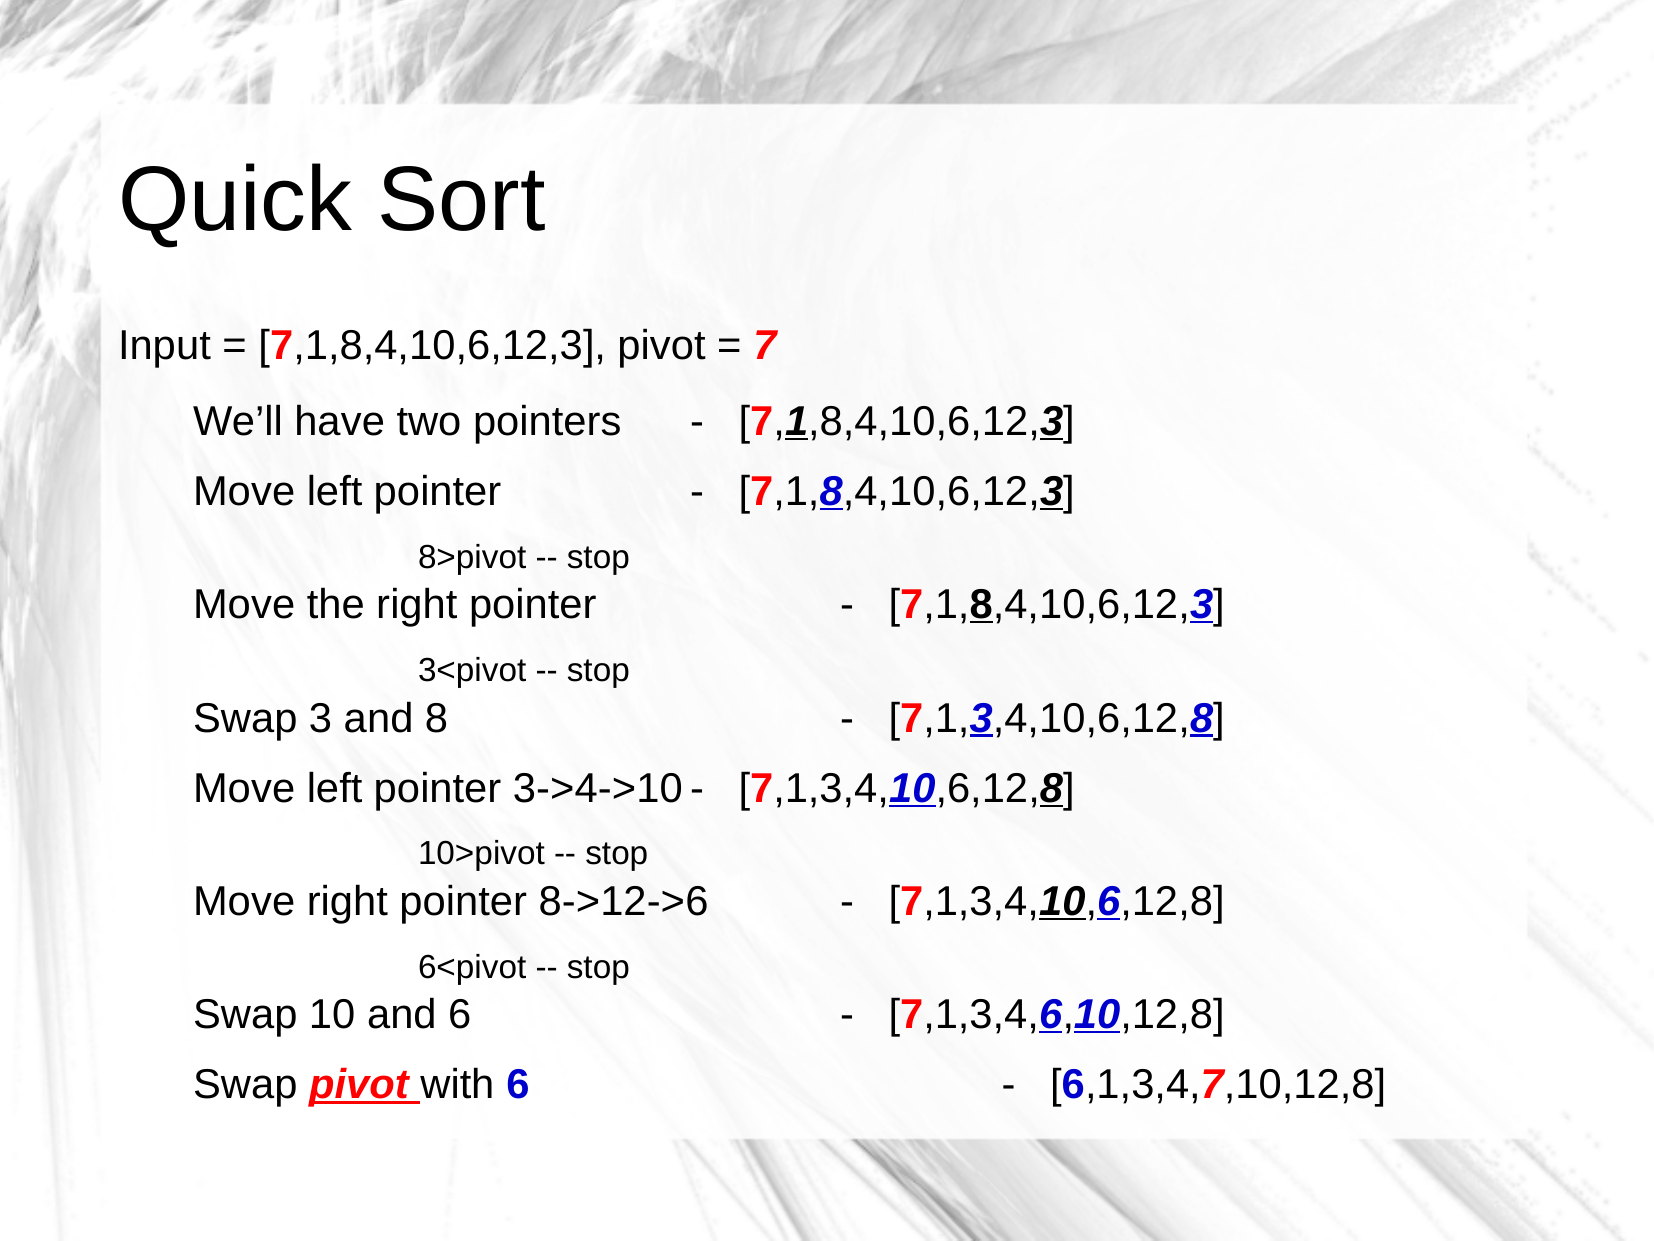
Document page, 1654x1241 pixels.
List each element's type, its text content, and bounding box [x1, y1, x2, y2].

list Input = [7,1,8,4,10,6,12,3], pivot = 7 We’ll have two pointers - [7,1,8,4,10,6,12,3] Move left pointer - [7,1,8,4,10,6,12,3] 8>pivot -- stop Move the right pointer - [7,1,8,4,10,6,12,3] 3<pivot -- stop Swap 3 and 8 - [7,1,3,4,10,6,12,8] Move left pointer 3->4->10 - [7,1,3,4,10,6,12,8] 10>pivot -- stop Move right pointer 8->12->6 - [7,1,3,4,10,6,12,8] 6<pivot -- stop Swap 10 and 6 - [7,1,3,4,6,10,12,8] Swap pivot with 6 - [6,1,3,4,7,10,12,8] [118, 319, 1571, 1109]
title Quick Sort [118, 112, 1506, 281]
picture [0, 0, 1654, 1241]
